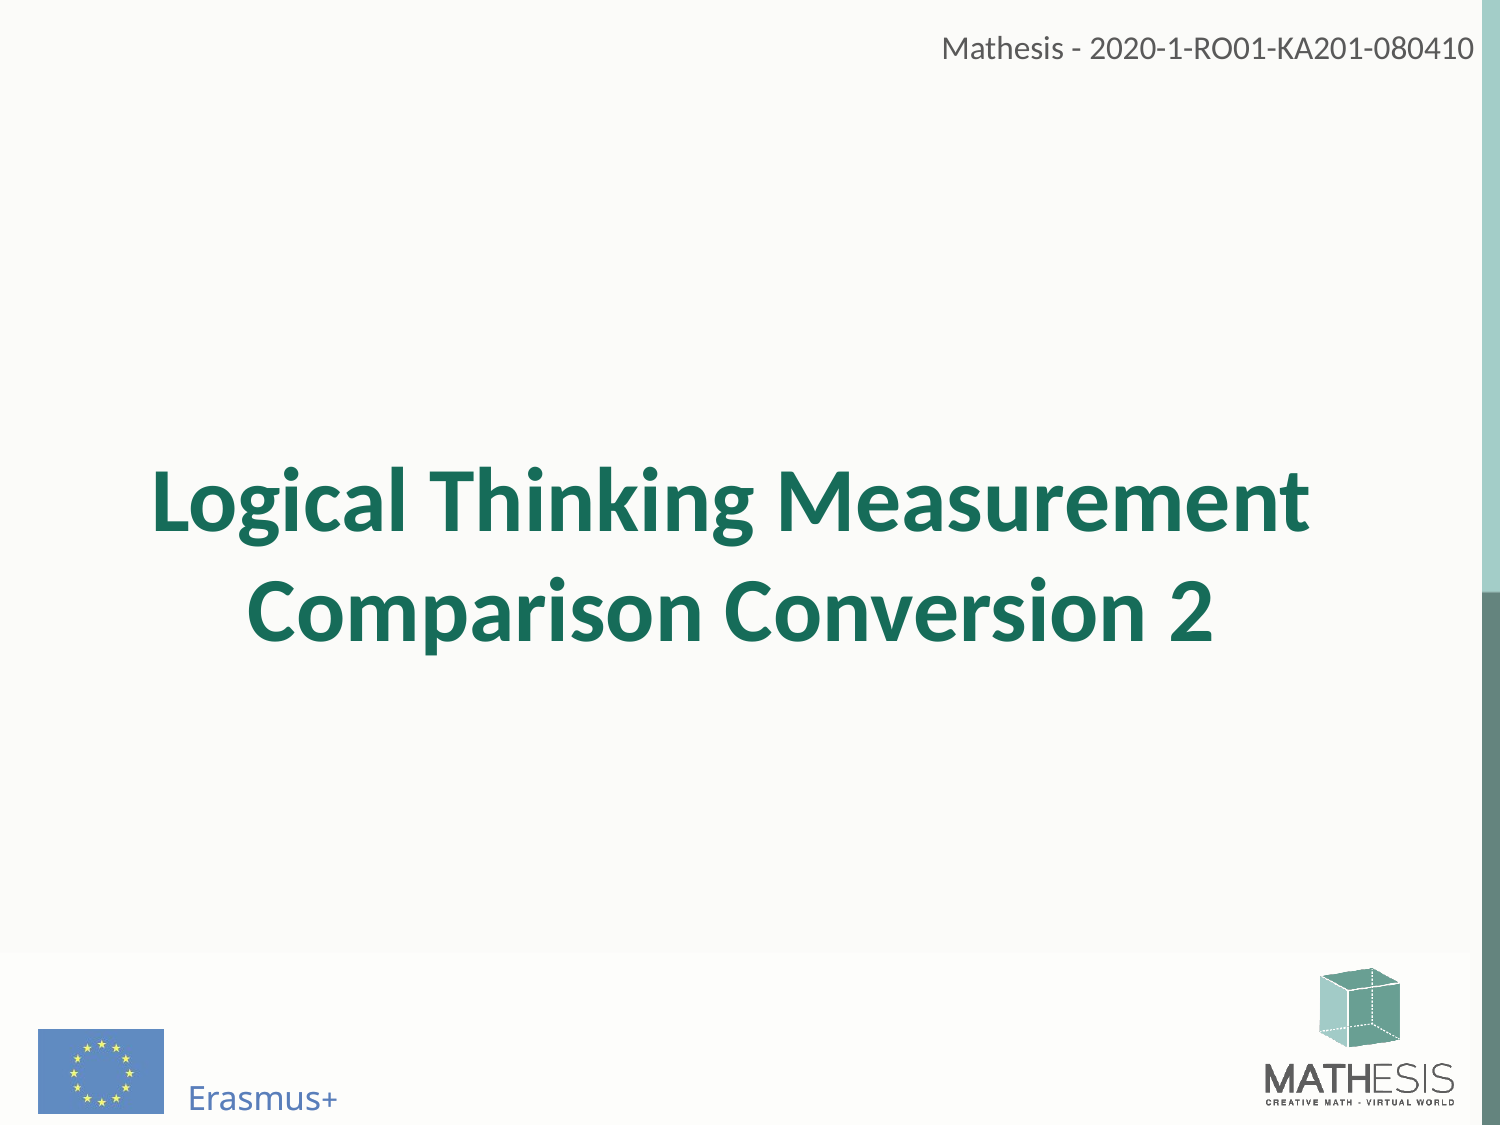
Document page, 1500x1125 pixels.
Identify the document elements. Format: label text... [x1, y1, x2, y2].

title Logical Thinking Measurement Comparison Conversion 2 [53, 432, 1411, 674]
